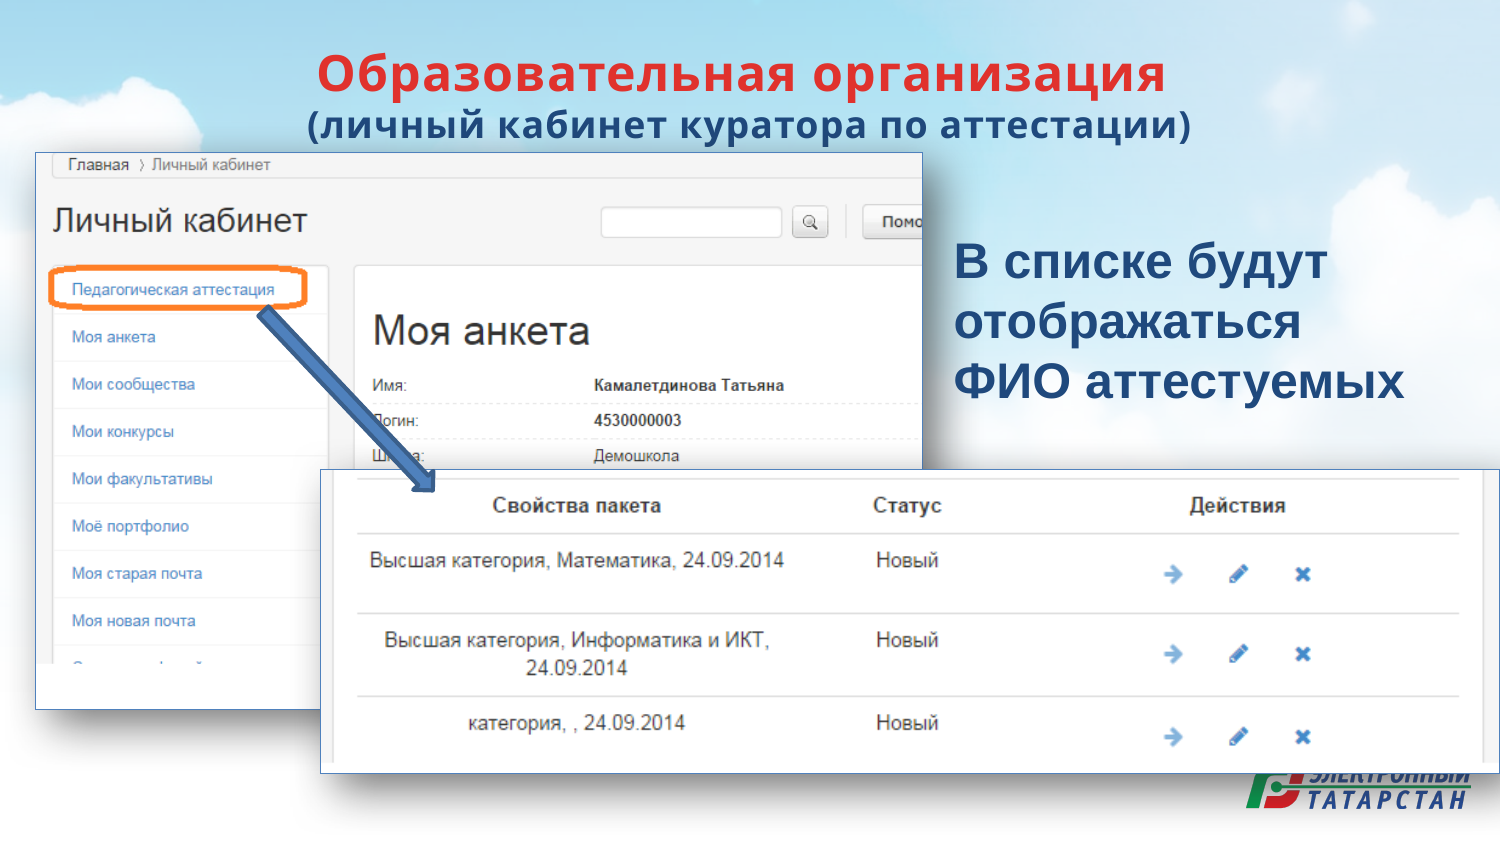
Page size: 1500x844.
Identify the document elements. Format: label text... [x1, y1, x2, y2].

picture [1246, 791, 1471, 809]
text_box В списке будут отображаться ФИО аттестуемых [938, 220, 1500, 468]
title Образовательная организация (личный кабинет куратора по аттестации) [75, 33, 1425, 175]
picture [319, 468, 1500, 775]
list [34, 152, 923, 710]
